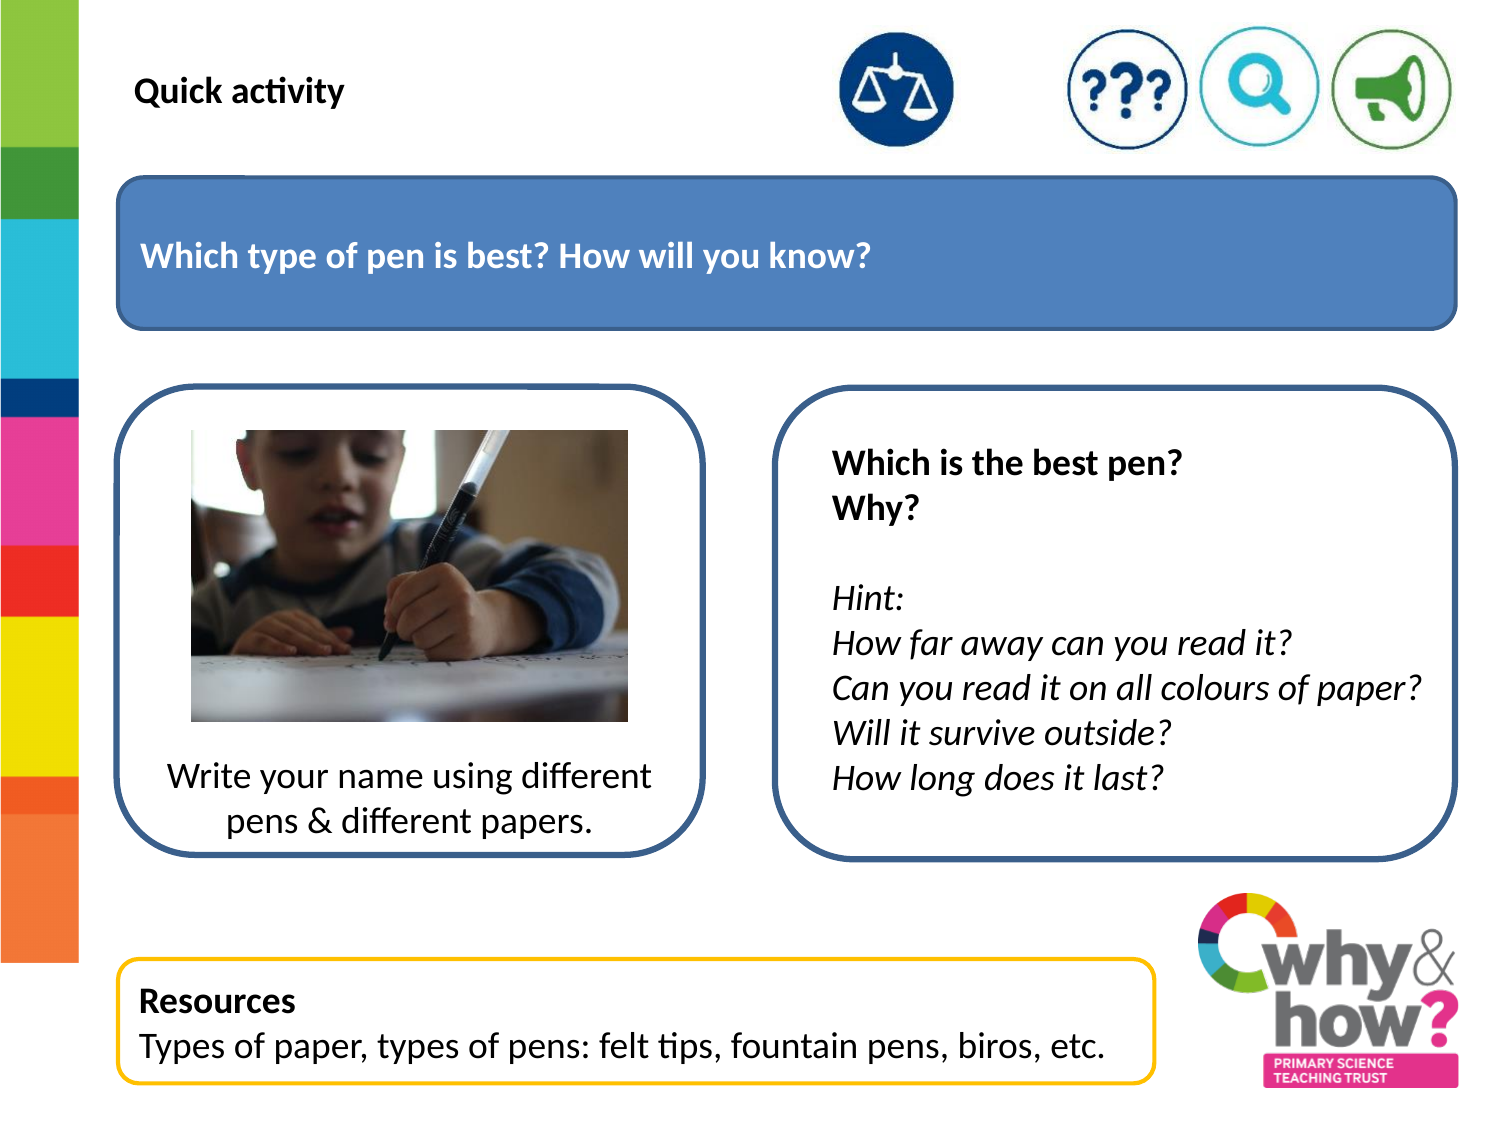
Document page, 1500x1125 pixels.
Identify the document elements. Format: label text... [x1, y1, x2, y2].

text_box Which is the best pen? Why? Hint: How far away can you read it? Can you read it on all colours of paper? Will it survive outside? How long does it last? [817, 430, 1439, 851]
picture [1195, 21, 1324, 151]
picture [1327, 24, 1456, 154]
text_box [159, 849, 660, 857]
text_box Quick activity [119, 58, 361, 119]
picture [1063, 24, 1193, 154]
text_box Which type of pen is best? How will you know? [115, 175, 1458, 331]
text_box Resources Types of paper, types of pens: felt tips, fountain pens, biros, etc. [115, 956, 1157, 1086]
text_box Write your name using different pens & different papers. [149, 743, 670, 849]
picture [1198, 893, 1459, 1088]
picture [1, 0, 78, 962]
text_box [772, 385, 1458, 862]
picture [191, 430, 629, 722]
picture [832, 24, 962, 154]
text_box [114, 384, 705, 843]
